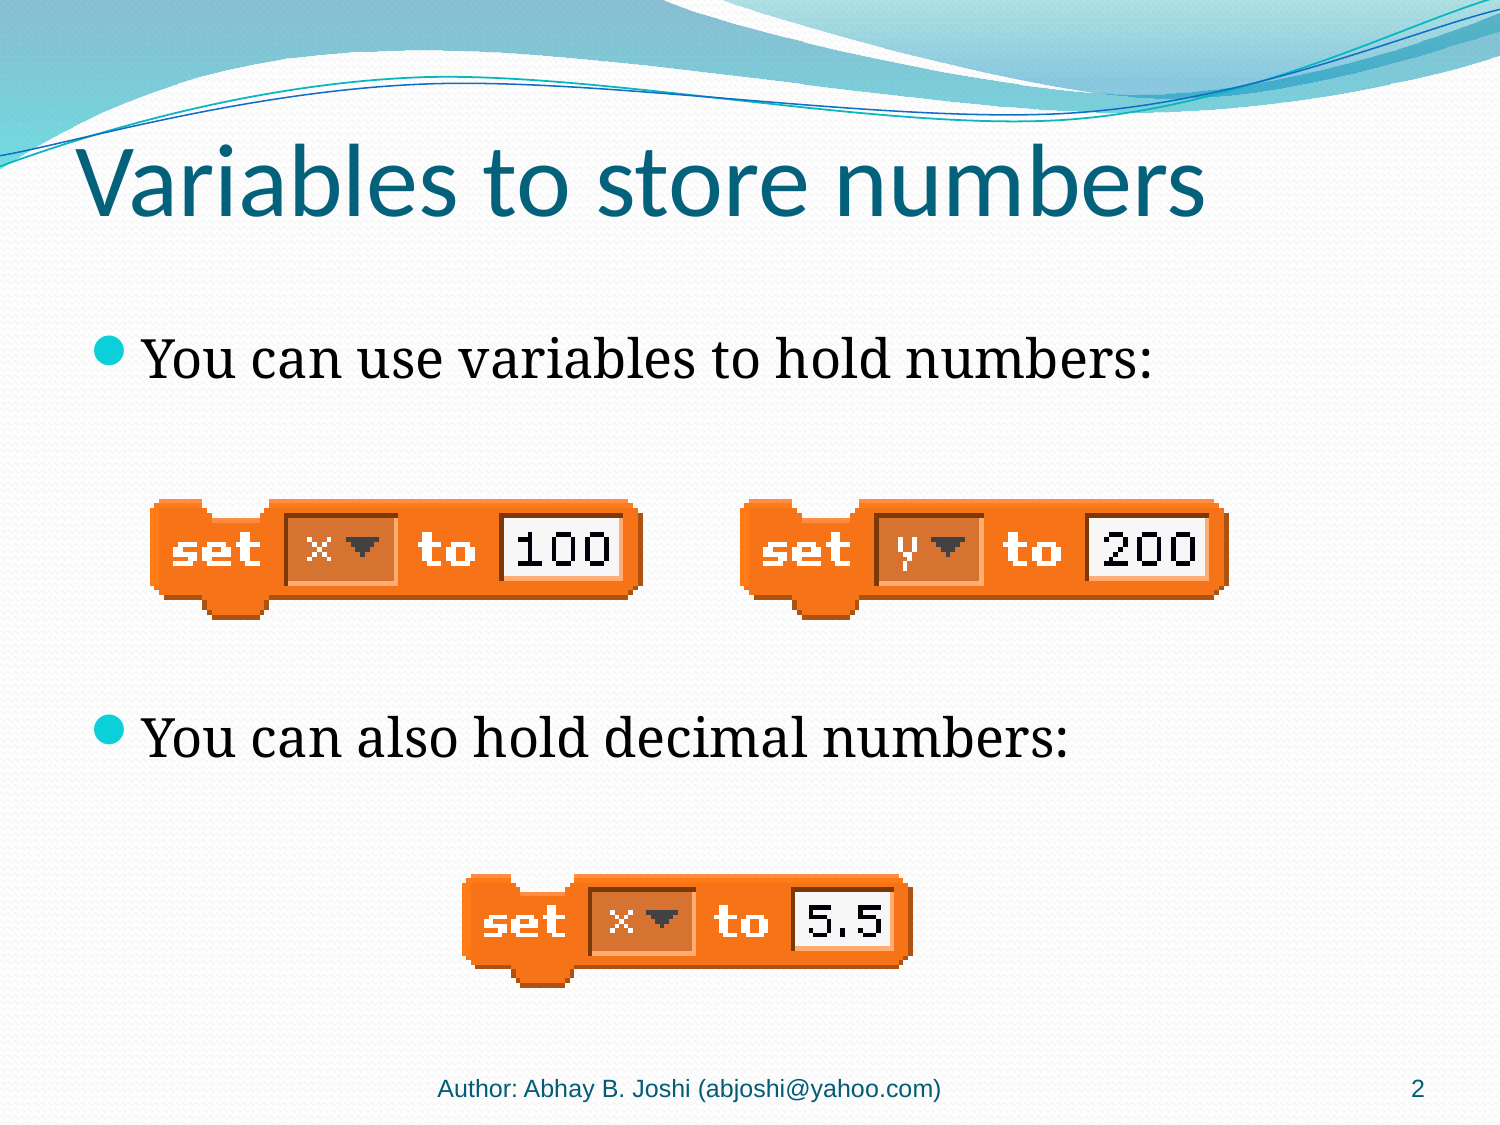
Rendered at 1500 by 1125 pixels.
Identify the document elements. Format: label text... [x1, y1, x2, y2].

list You can use variables to hold numbers: You can also hold decimal numbers: [75, 317, 1425, 1038]
footer Author: Abhay B. Joshi (abjoshi@yahoo.com) [437, 1042, 988, 1103]
title Variables to store numbers [75, 50, 1425, 238]
picture [149, 499, 643, 620]
picture [462, 874, 913, 988]
picture [740, 499, 1229, 620]
slide_number 2 [1299, 1042, 1425, 1103]
